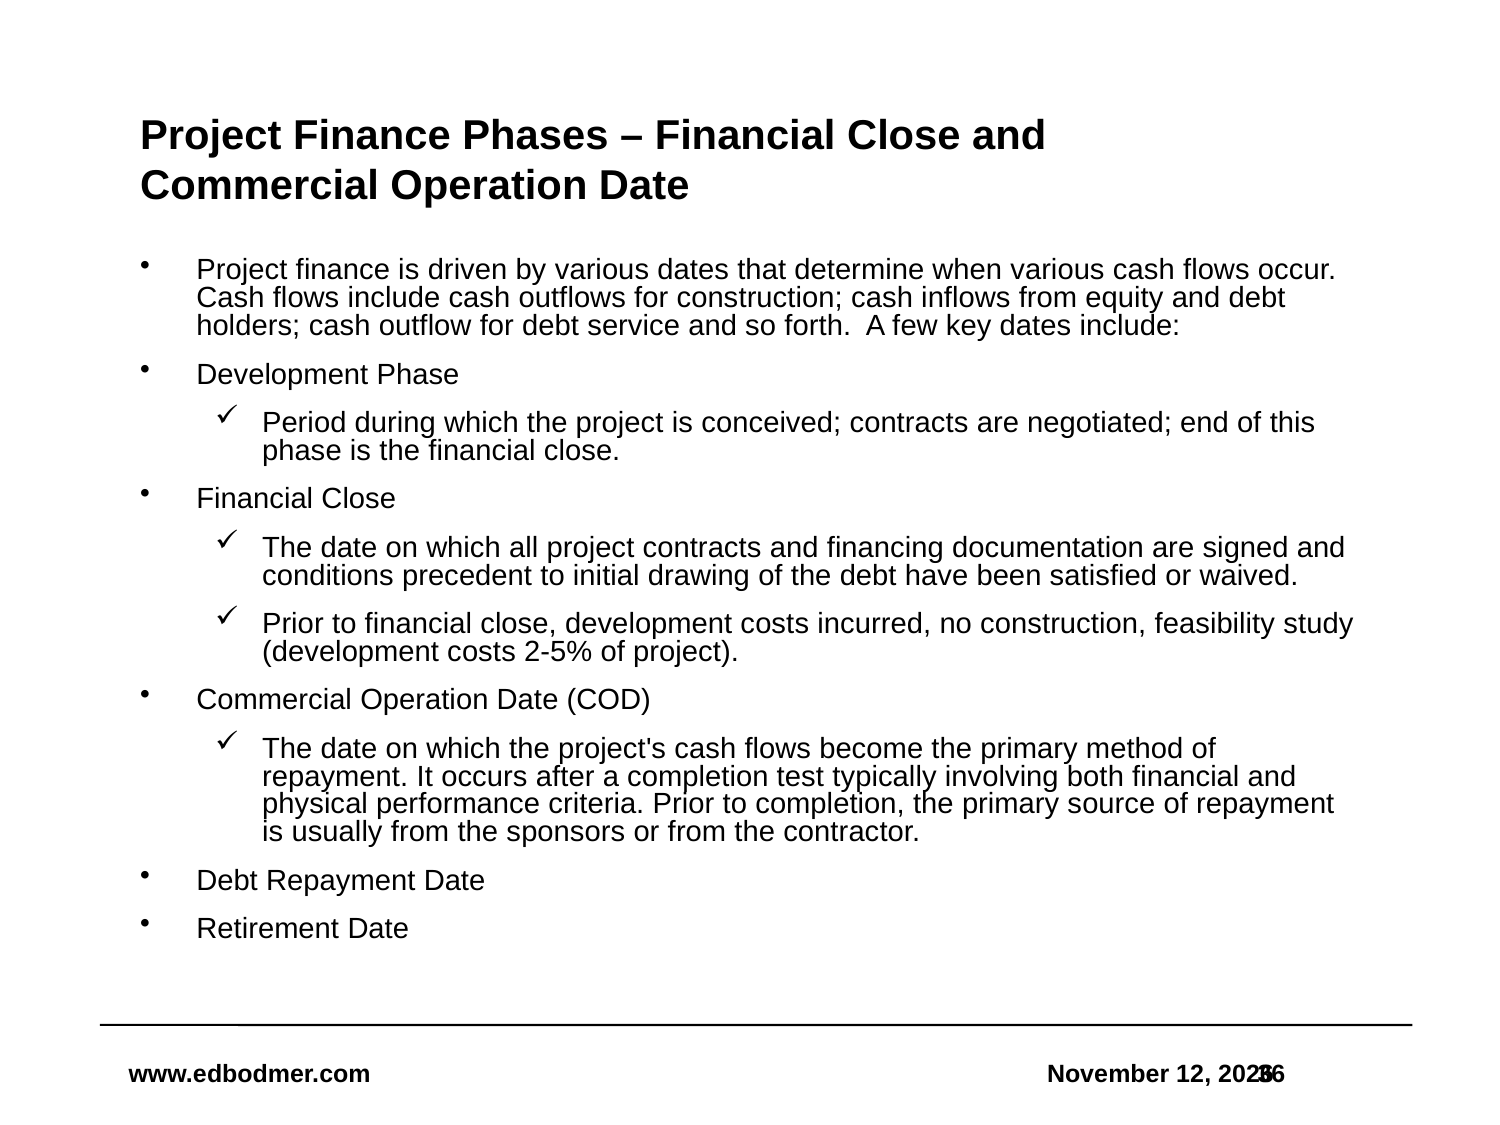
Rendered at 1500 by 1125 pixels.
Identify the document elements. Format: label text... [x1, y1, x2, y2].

list Project finance is driven by various dates that determine when various cash flows occur. Cash flows include cash outflows for construction; cash inflows from equity and debt holders; cash outflow for debt service and so forth. A few key dates include: Development Phase Period during which the project is conceived; contracts are negotiated; end of this phase is the financial close. Financial Close The date on which all project contracts and financing documentation are signed and conditions precedent to initial drawing of the debt have been satisfied or waived. Prior to financial close, development costs incurred, no construction, feasibility study (development costs 2-5% of project). Commercial Operation Date (COD) The date on which the project's cash flows become the primary method of repayment. It occurs after a completion test typically involving both financial and physical performance criteria. Prior to completion, the primary source of repayment is usually from the sponsors or from the contractor. Debt Repayment Date Retirement Date [124, 249, 1376, 1001]
title Project Finance Phases – Financial Close and Commercial Operation Date [124, 99, 1288, 226]
